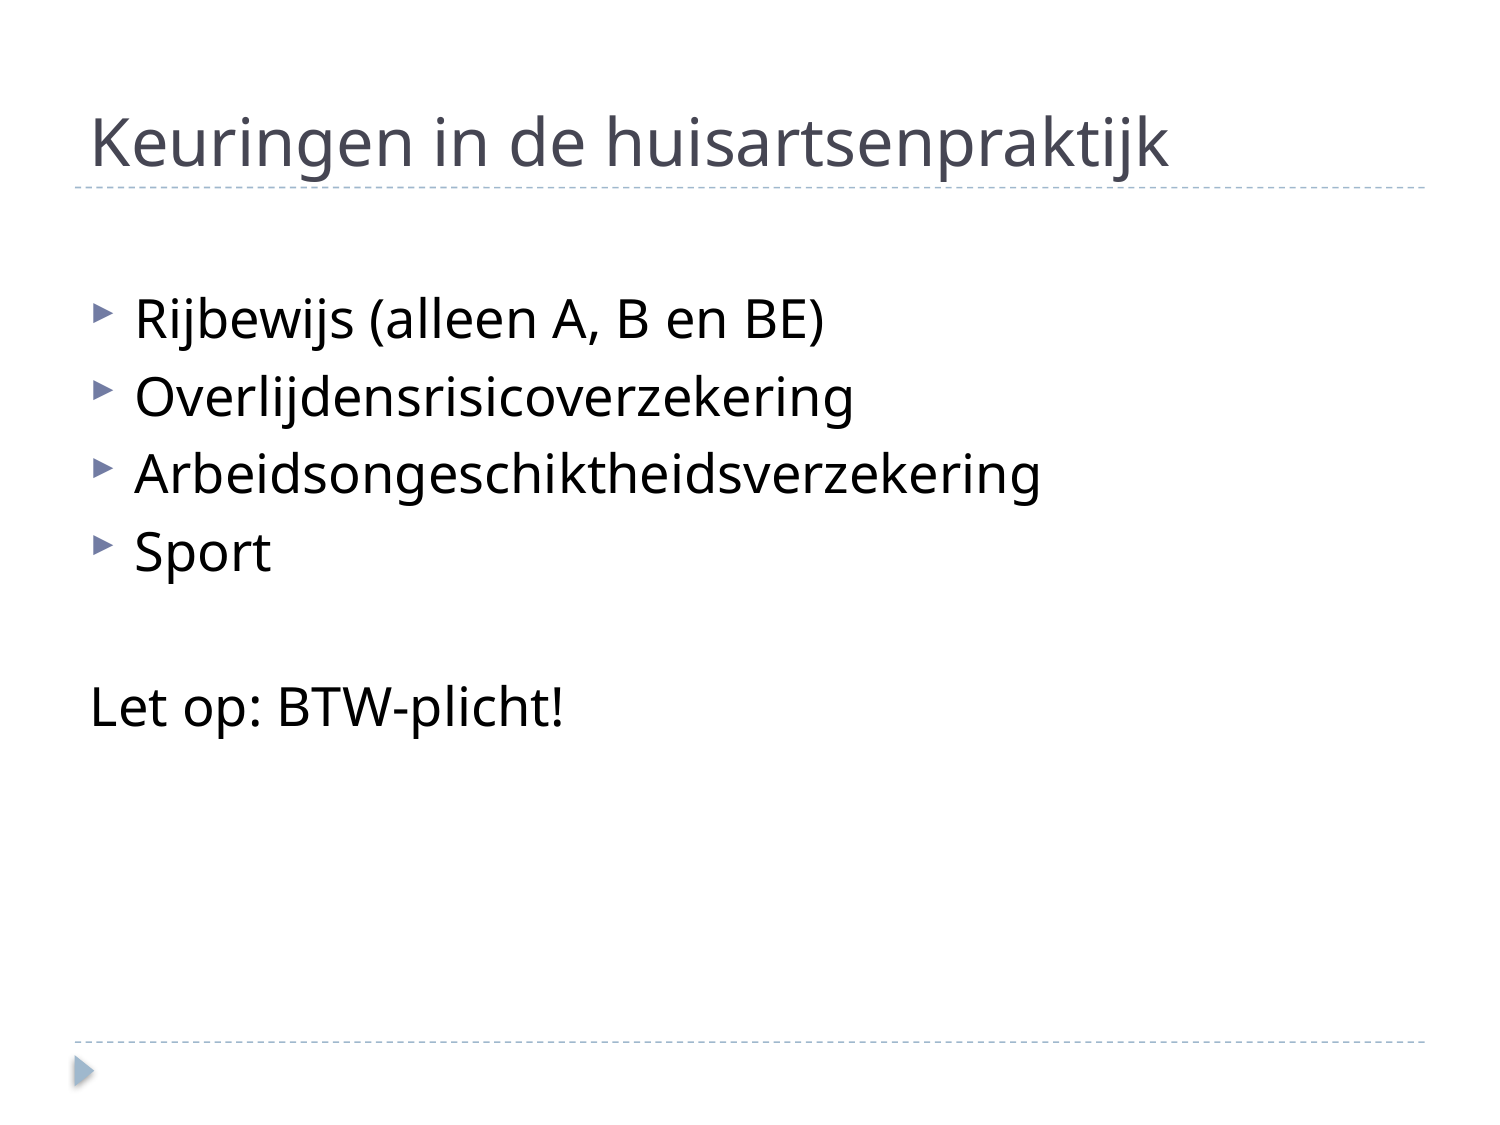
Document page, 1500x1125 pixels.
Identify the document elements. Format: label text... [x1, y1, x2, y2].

list Rijbewijs (alleen A, B en BE) Overlijdensrisicoverzekering Arbeidsongeschiktheidsverzekering Sport Let op: BTW-plicht! [75, 200, 1425, 1010]
title Keuringen in de huisartsenpraktijk [75, 24, 1425, 188]
